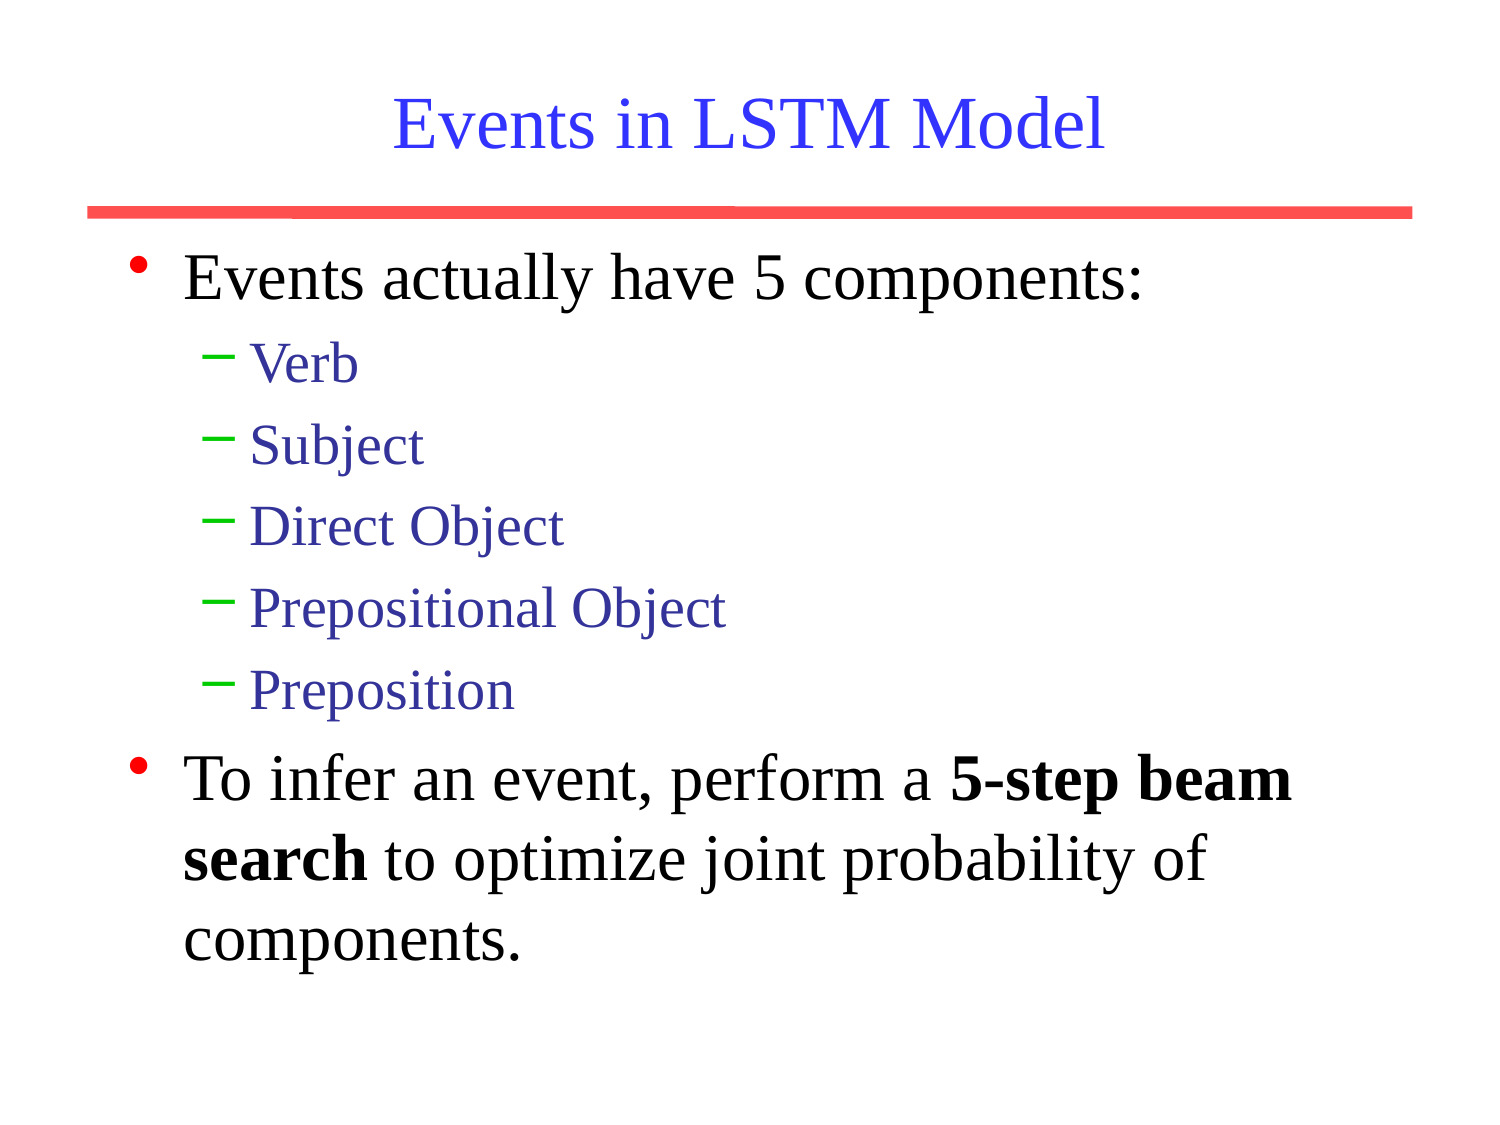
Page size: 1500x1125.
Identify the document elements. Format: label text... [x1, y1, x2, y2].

title Events in LSTM Model [112, 37, 1388, 201]
list Events actually have 5 components: Verb Subject Direct Object Prepositional Object Preposition To infer an event, perform a 5-step beam search to optimize joint probability of components. [112, 224, 1388, 995]
